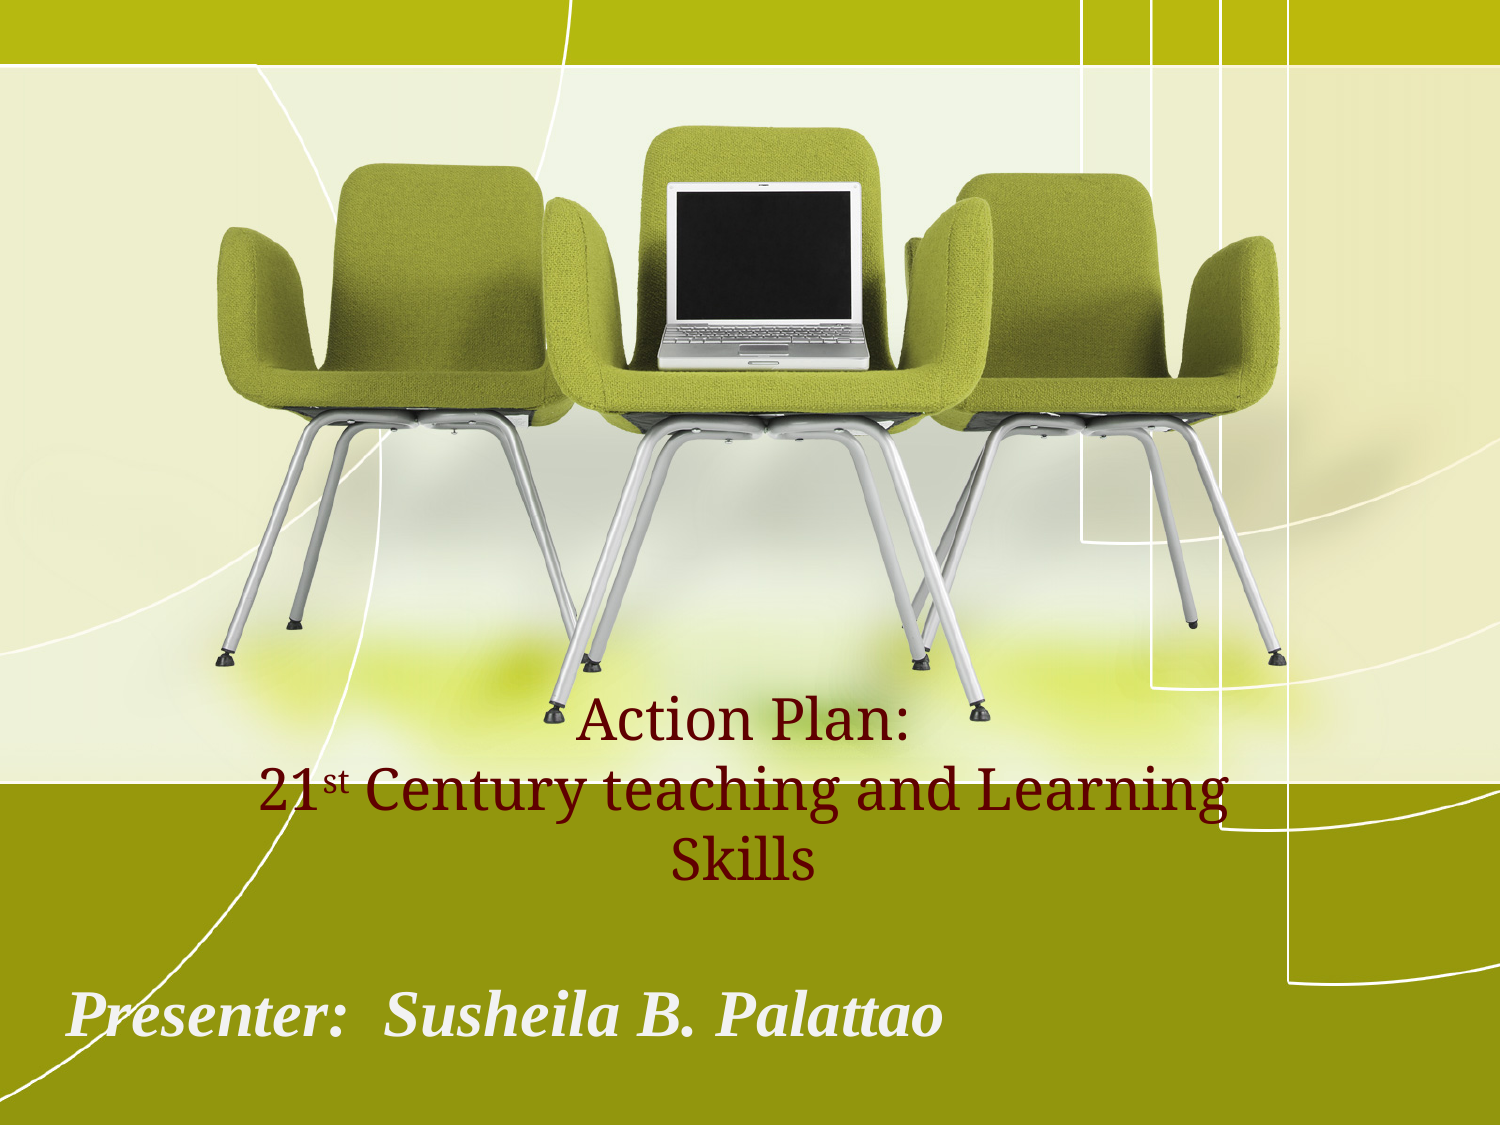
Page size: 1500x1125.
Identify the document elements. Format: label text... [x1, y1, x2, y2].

picture [0, 0, 1500, 1125]
subtitle Presenter: Susheila B. Palattao [49, 962, 1063, 1063]
title Action Plan: 21st Century teaching and Learning Skills [174, 724, 1313, 851]
